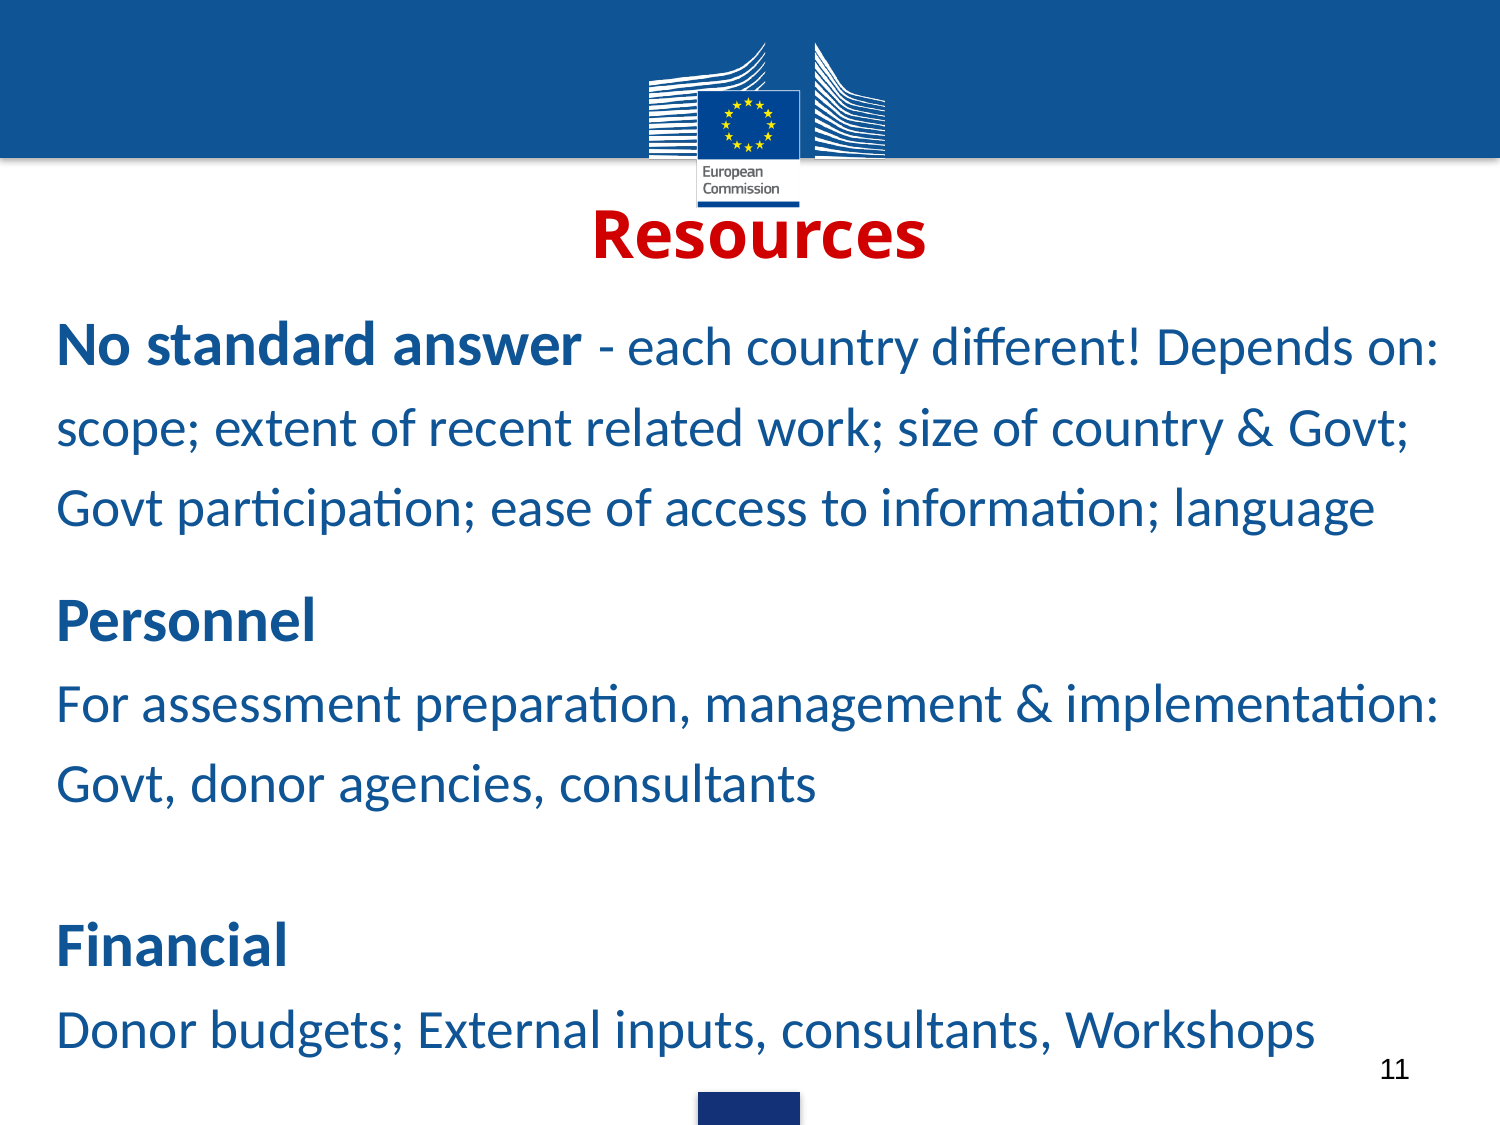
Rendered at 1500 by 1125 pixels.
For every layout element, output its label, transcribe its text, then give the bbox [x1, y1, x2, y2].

title Resources [93, 160, 1425, 278]
picture [649, 42, 885, 160]
slide_number 11 [1074, 1042, 1426, 1103]
list No standard answer - each country different! Depends on: scope; extent of recent related work; size of country & Govt; Govt participation; ease of access to information; language Personnel For assessment preparation, management & implementation: Govt, donor agencies, consultants Financial Donor budgets; External inputs, consultants, Workshops [41, 278, 1459, 1094]
footer [512, 1042, 988, 1103]
